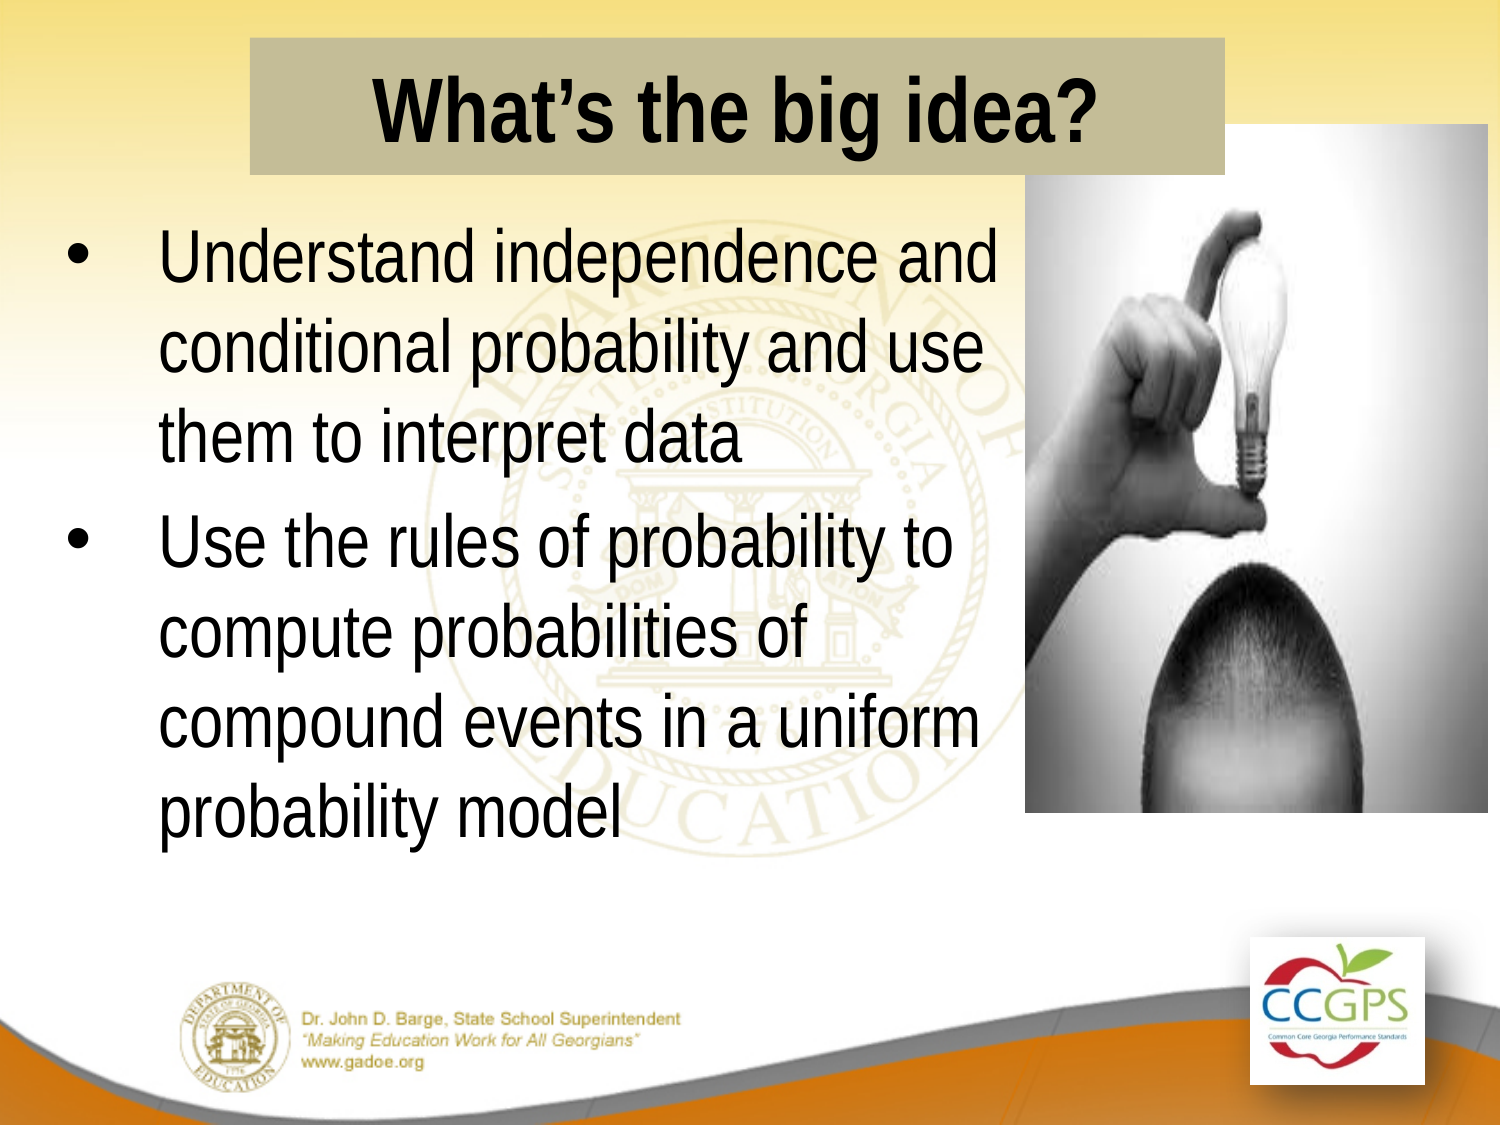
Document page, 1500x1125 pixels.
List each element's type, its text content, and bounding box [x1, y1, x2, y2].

picture [0, 0, 1500, 1125]
title What’s the big idea? [249, 37, 1226, 176]
subtitle Understand independence and conditional probability and use them to interpret data Use the rules of probability to compute probabilities of compound events in a uniform probability model [49, 199, 1026, 1063]
